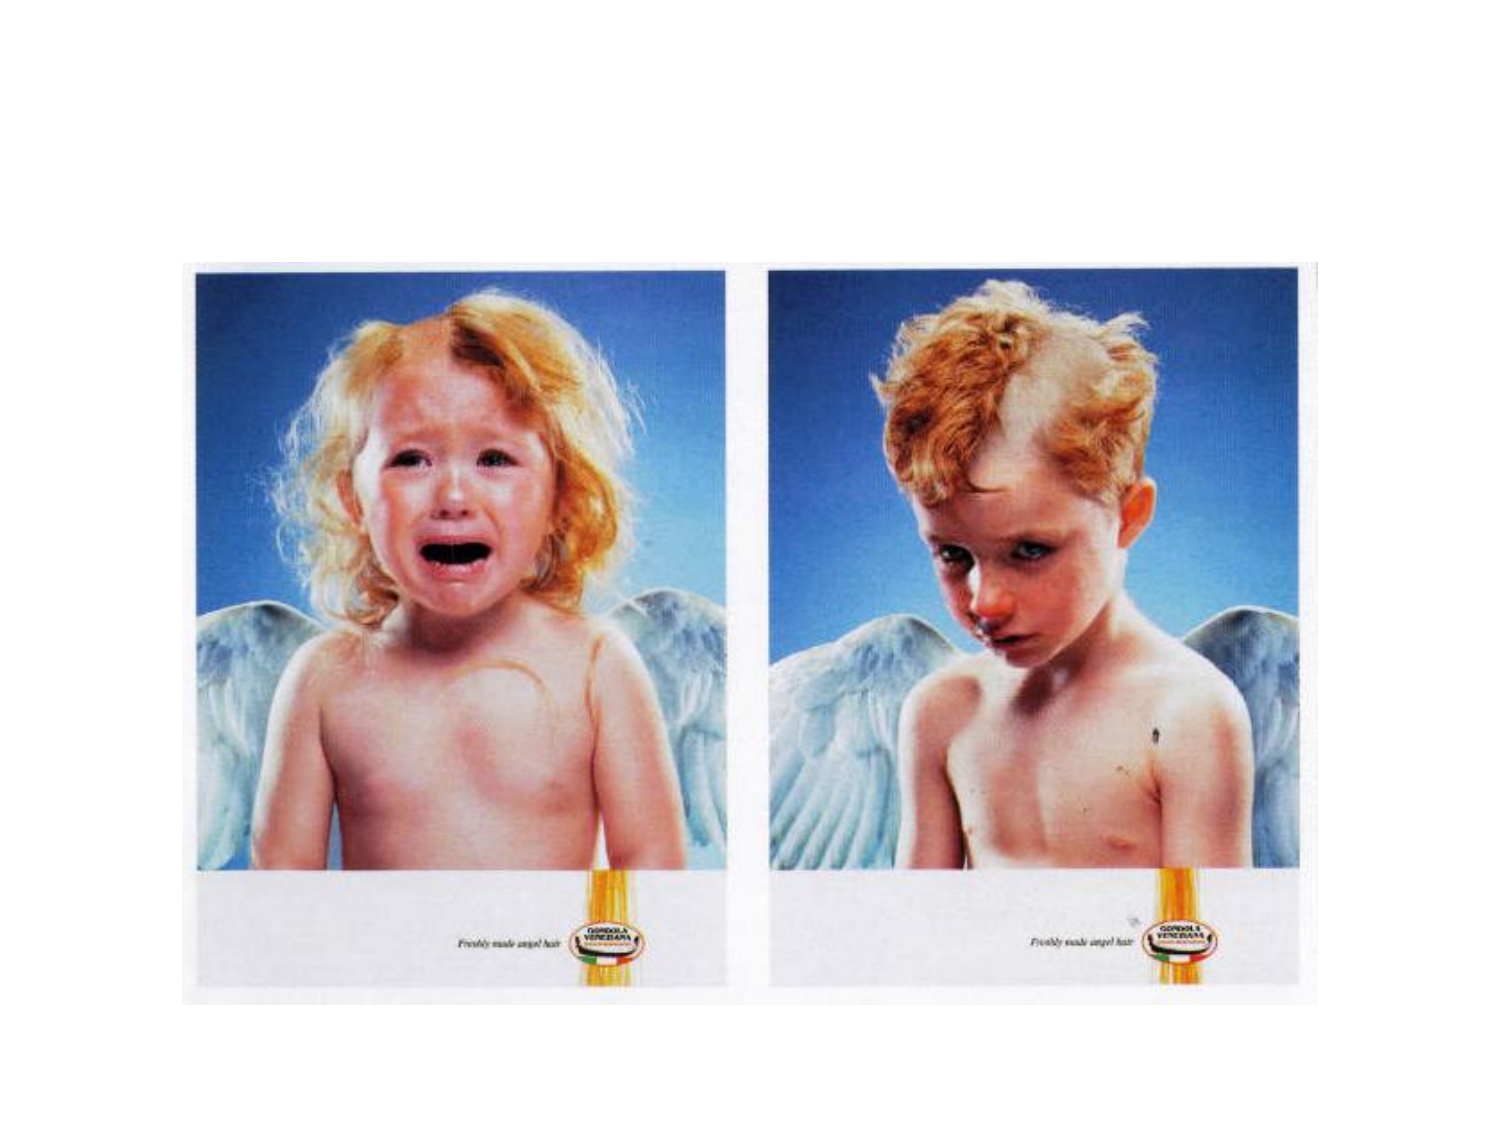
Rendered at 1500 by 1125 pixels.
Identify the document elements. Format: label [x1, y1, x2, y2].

list [74, 262, 1426, 1006]
